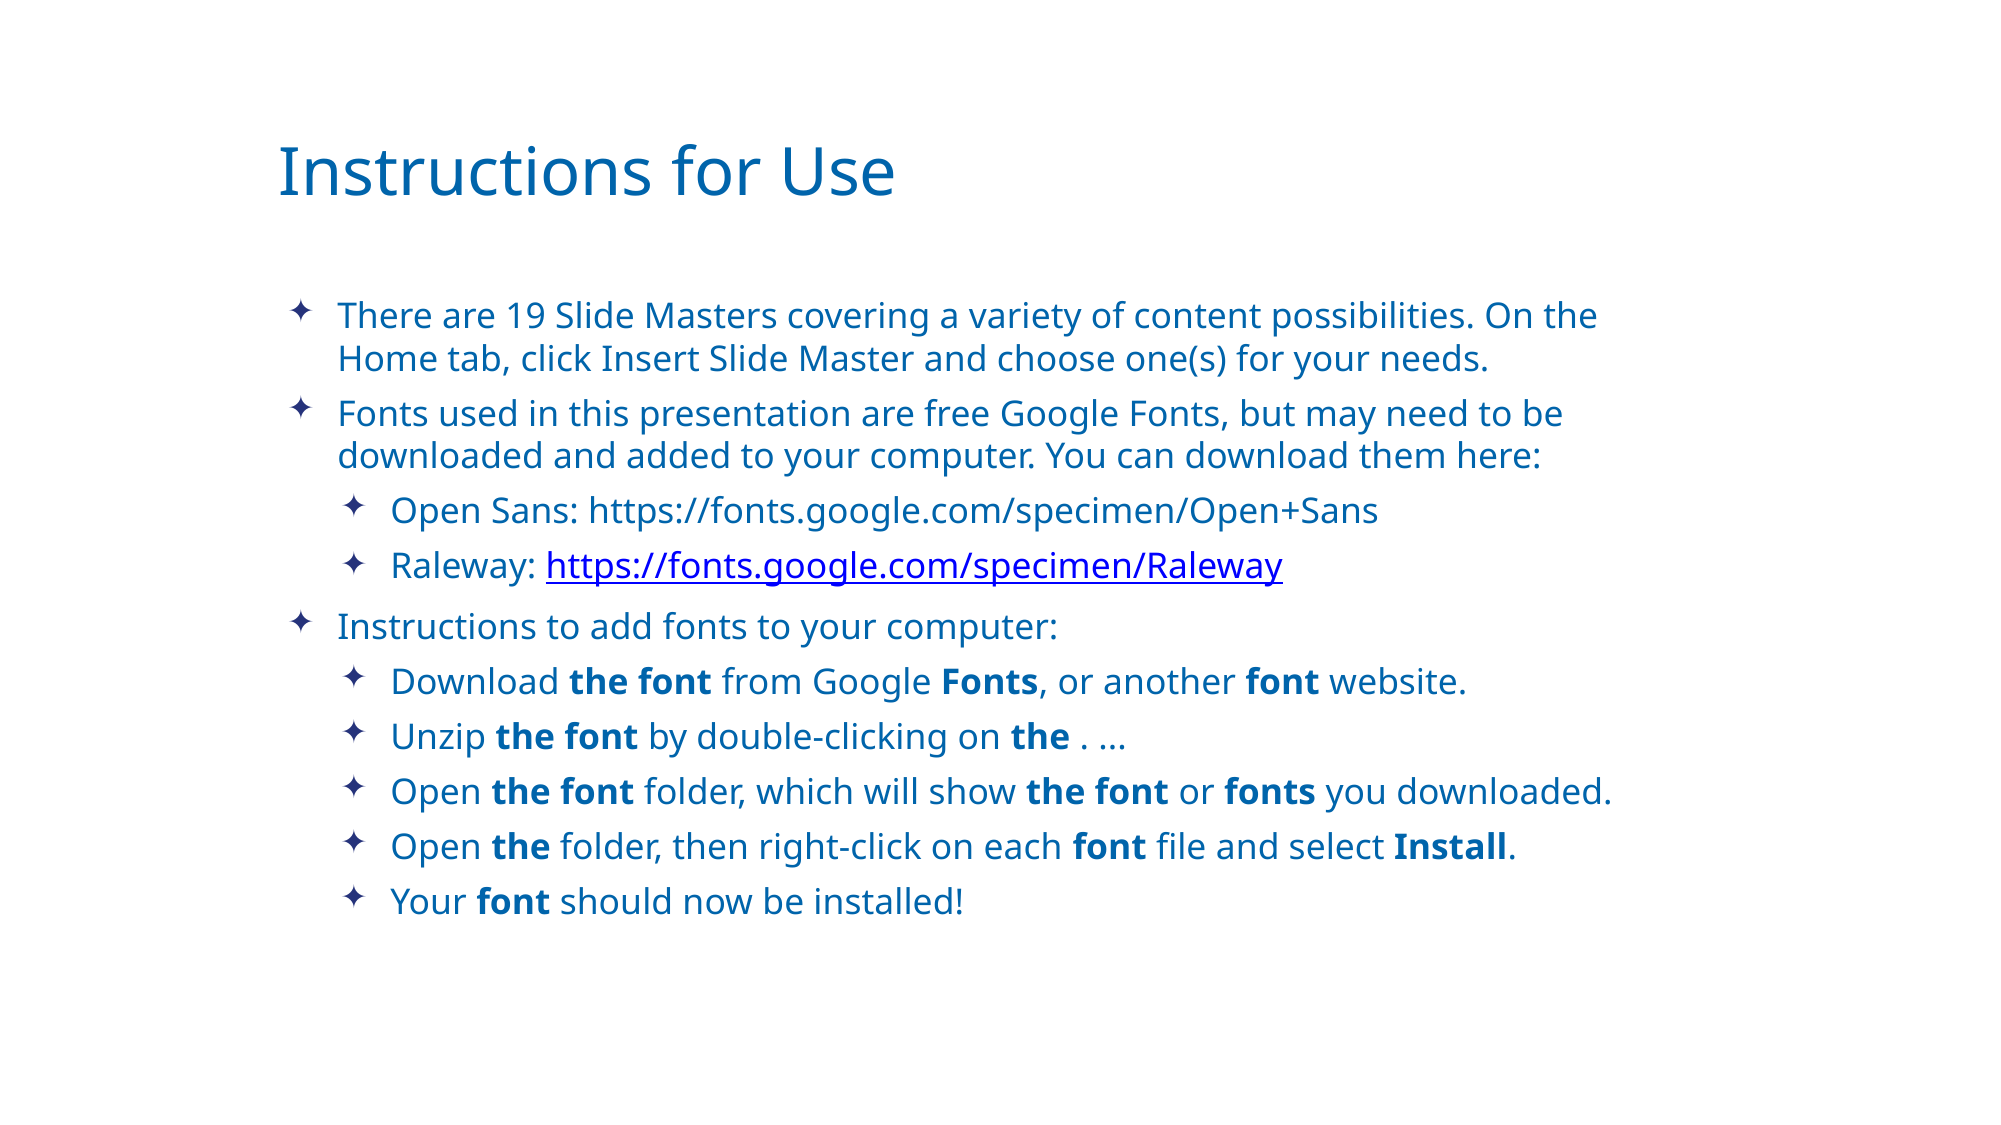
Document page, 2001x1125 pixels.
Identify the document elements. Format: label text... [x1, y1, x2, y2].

text_box Instructions for Use [271, 121, 1115, 217]
text_box There are 19 Slide Masters covering a variety of content possibilities. On the Home tab, click Insert Slide Master and choose one(s) for your needs. Fonts used in this presentation are free Google Fonts, but may need to be downloaded and added to your computer. You can download them here: Open Sans: https://fonts.google.com/specimen/Open+Sans Raleway: https://fonts.google.com/specimen/Raleway Instructions to add fonts to your computer: Download the font from Google Fonts, or another font website. Unzip the font by double-clicking on the . ... Open the font folder, which will show the font or fonts you downloaded. Open the folder, then right-click on each font file and select Install. Your font should now be installed! [279, 285, 1684, 930]
